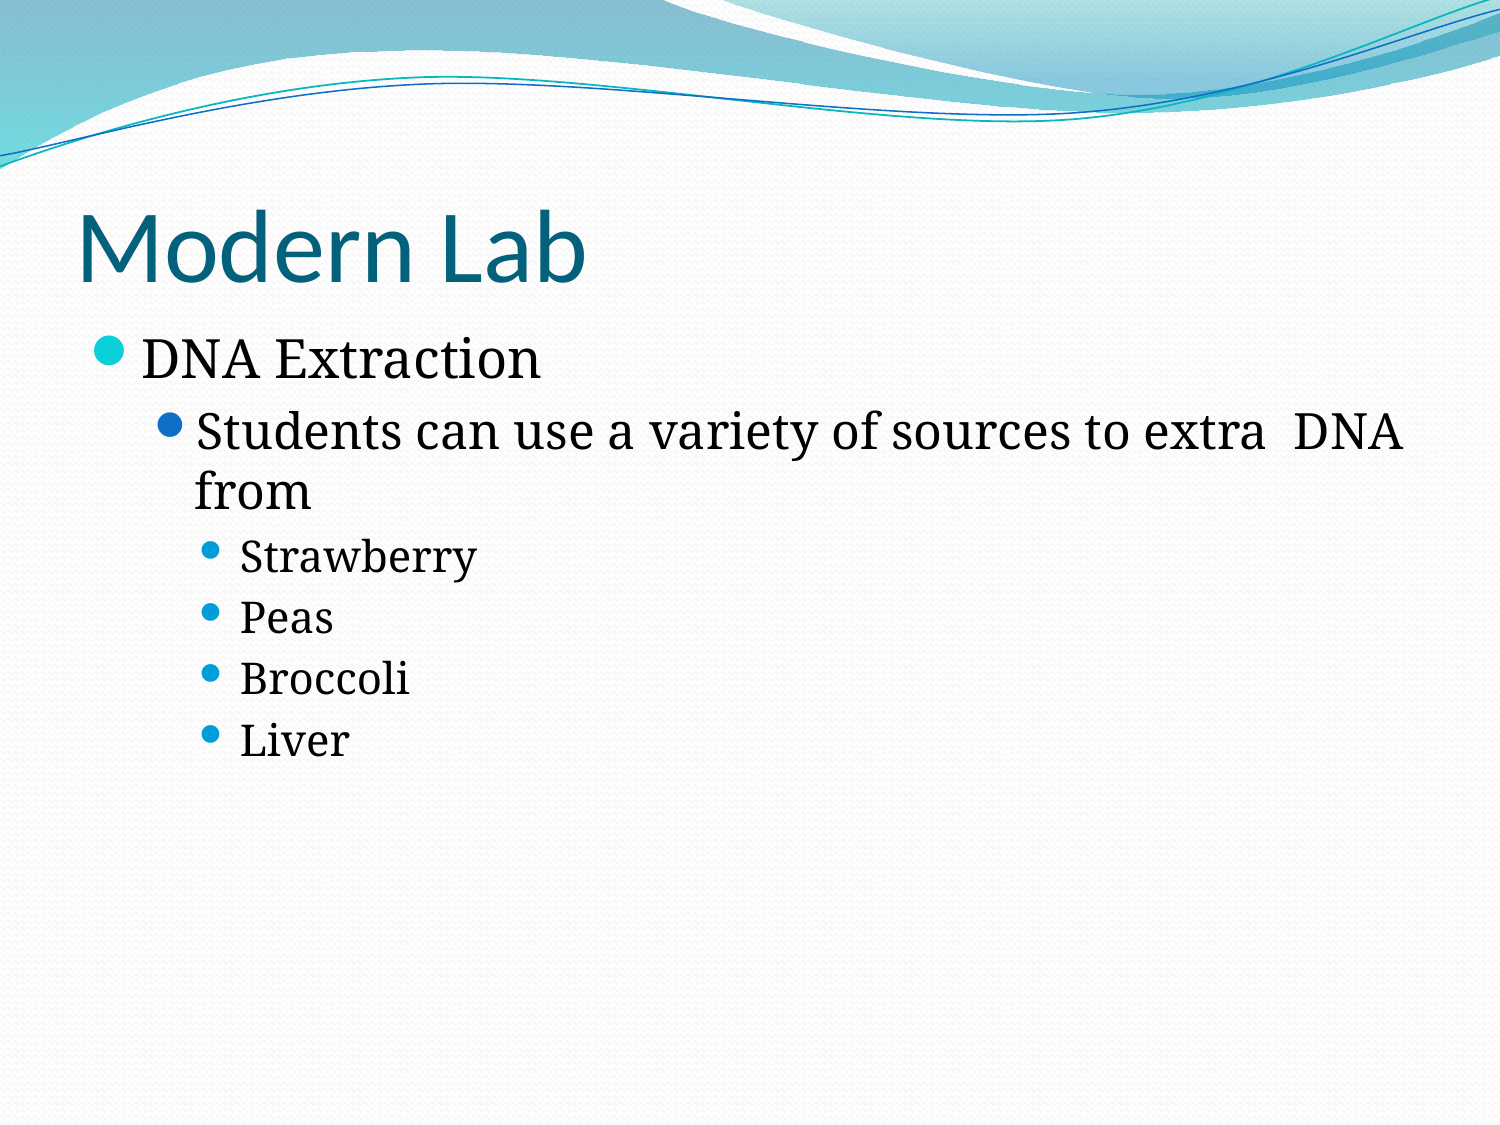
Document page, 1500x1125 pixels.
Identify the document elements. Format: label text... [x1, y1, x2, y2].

list DNA Extraction Students can use a variety of sources to extra DNA from Strawberry Peas Broccoli Liver [75, 317, 1425, 1038]
title Modern Lab [75, 115, 1425, 303]
